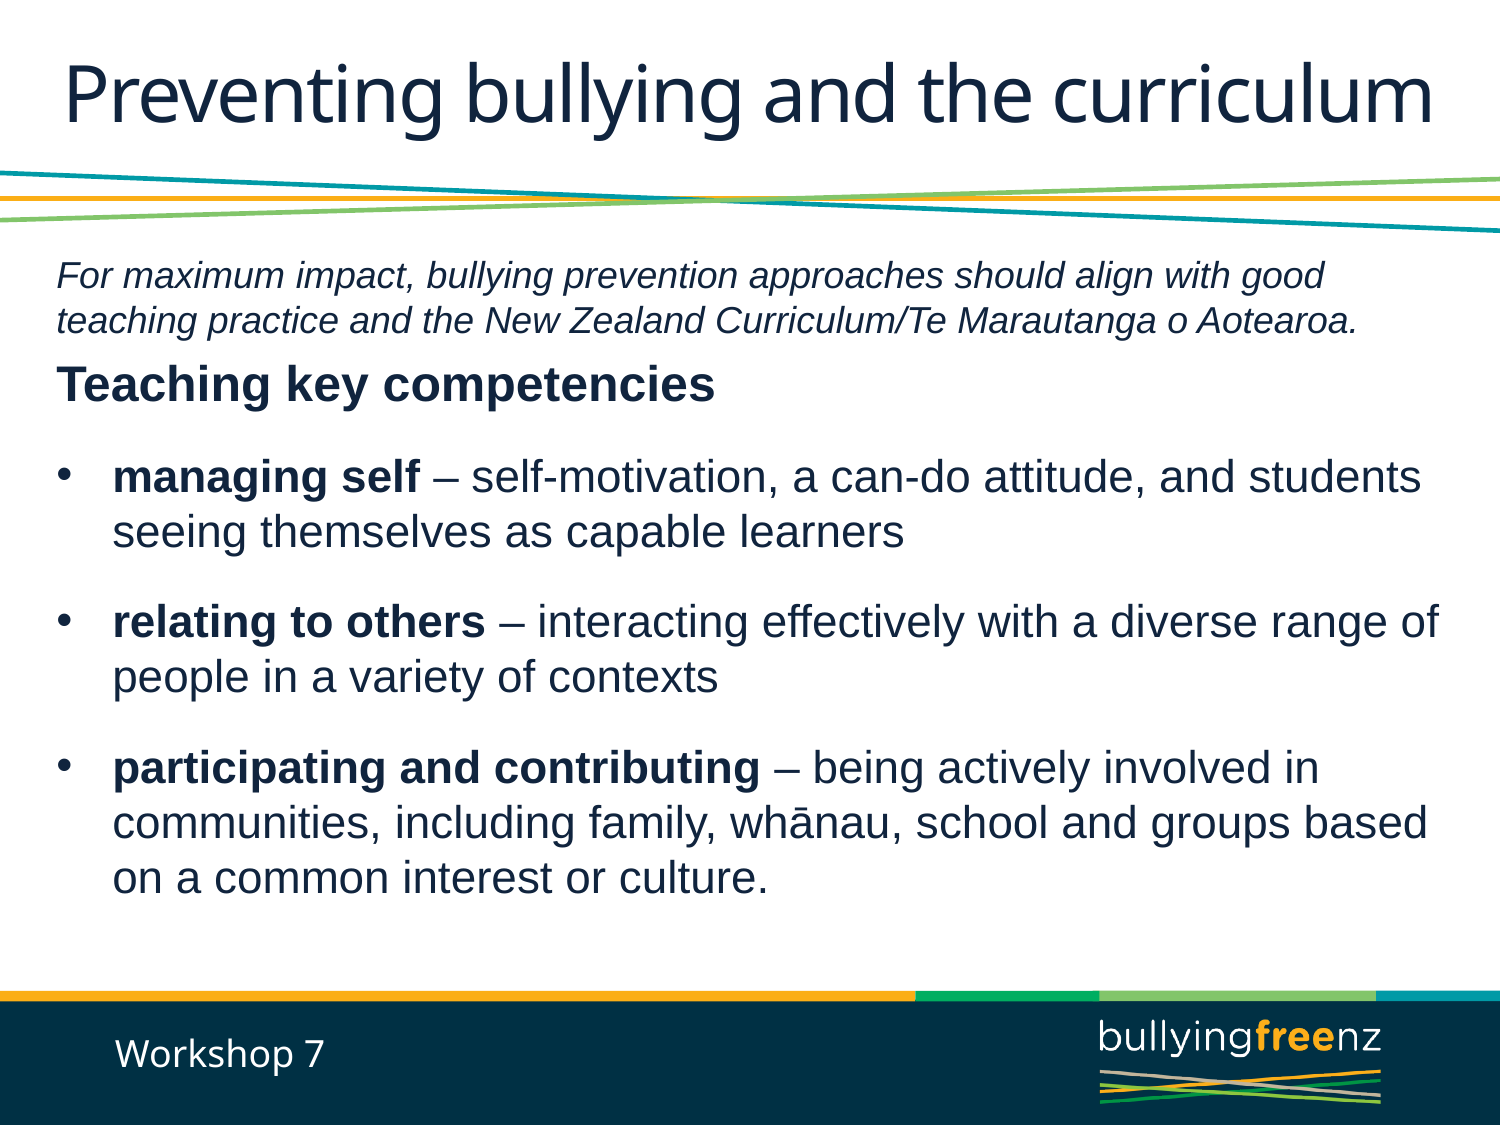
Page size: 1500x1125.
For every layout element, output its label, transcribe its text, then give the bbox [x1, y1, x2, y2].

list For maximum impact, bullying prevention approaches should align with good teaching practice and the New Zealand Curriculum/Te Marautanga o Aotearoa. Teaching key competencies managing self – self-motivation, a can-do attitude, and students seeing themselves as capable learners relating to others – interacting effectively with a diverse range of people in a variety of contexts participating and contributing – being actively involved in communities, including family, whānau, school and groups based on a common interest or culture. [41, 243, 1459, 1125]
text_box Workshop 7 [100, 1023, 372, 1083]
title Preventing bullying and the curriculum [0, 0, 1500, 185]
